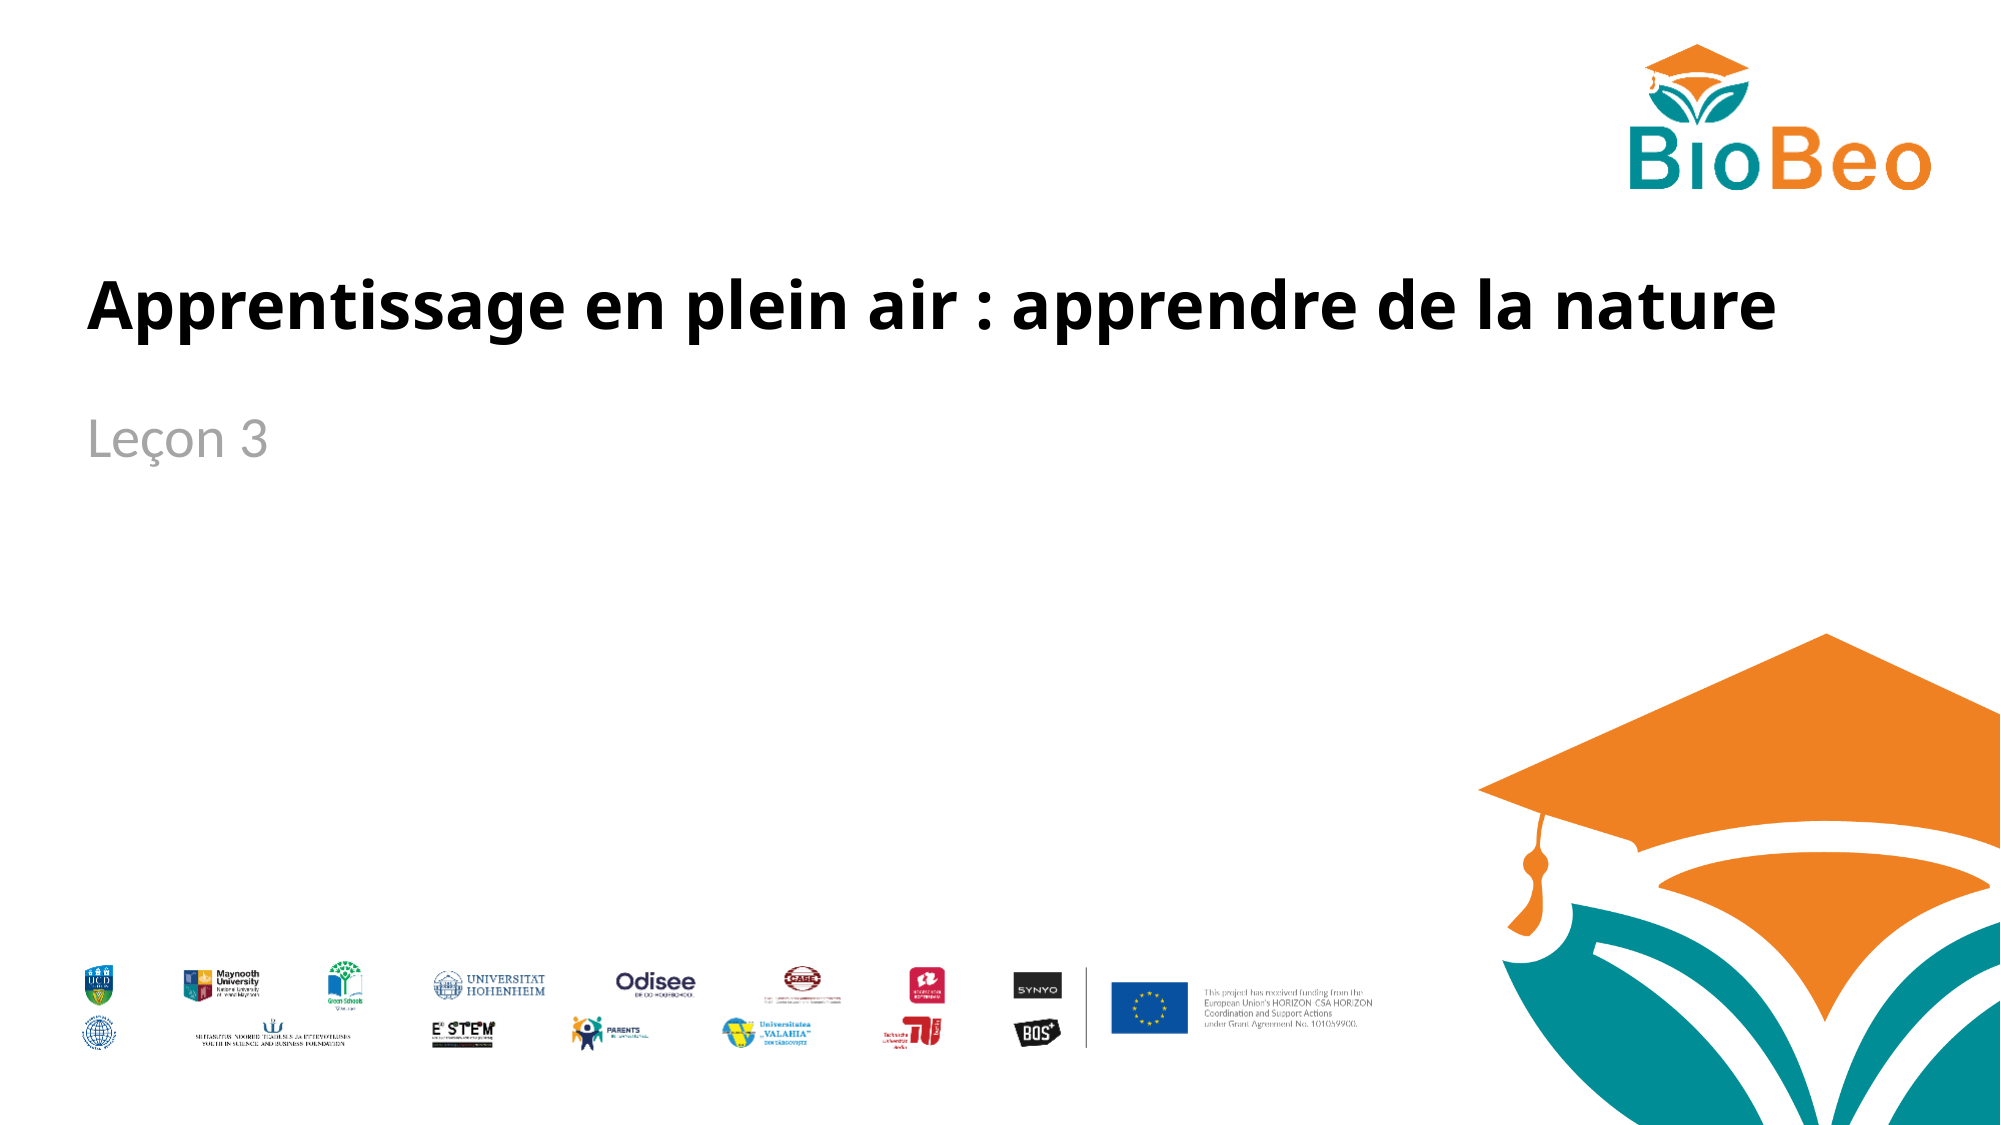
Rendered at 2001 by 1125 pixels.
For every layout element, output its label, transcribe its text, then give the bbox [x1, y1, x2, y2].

subtitle Leçon 3 [72, 399, 1933, 610]
picture [59, 951, 1394, 1063]
picture [1628, 42, 1933, 192]
picture [1433, 562, 2000, 1125]
title Apprentissage en plein air : apprendre de la nature [72, 213, 1933, 399]
